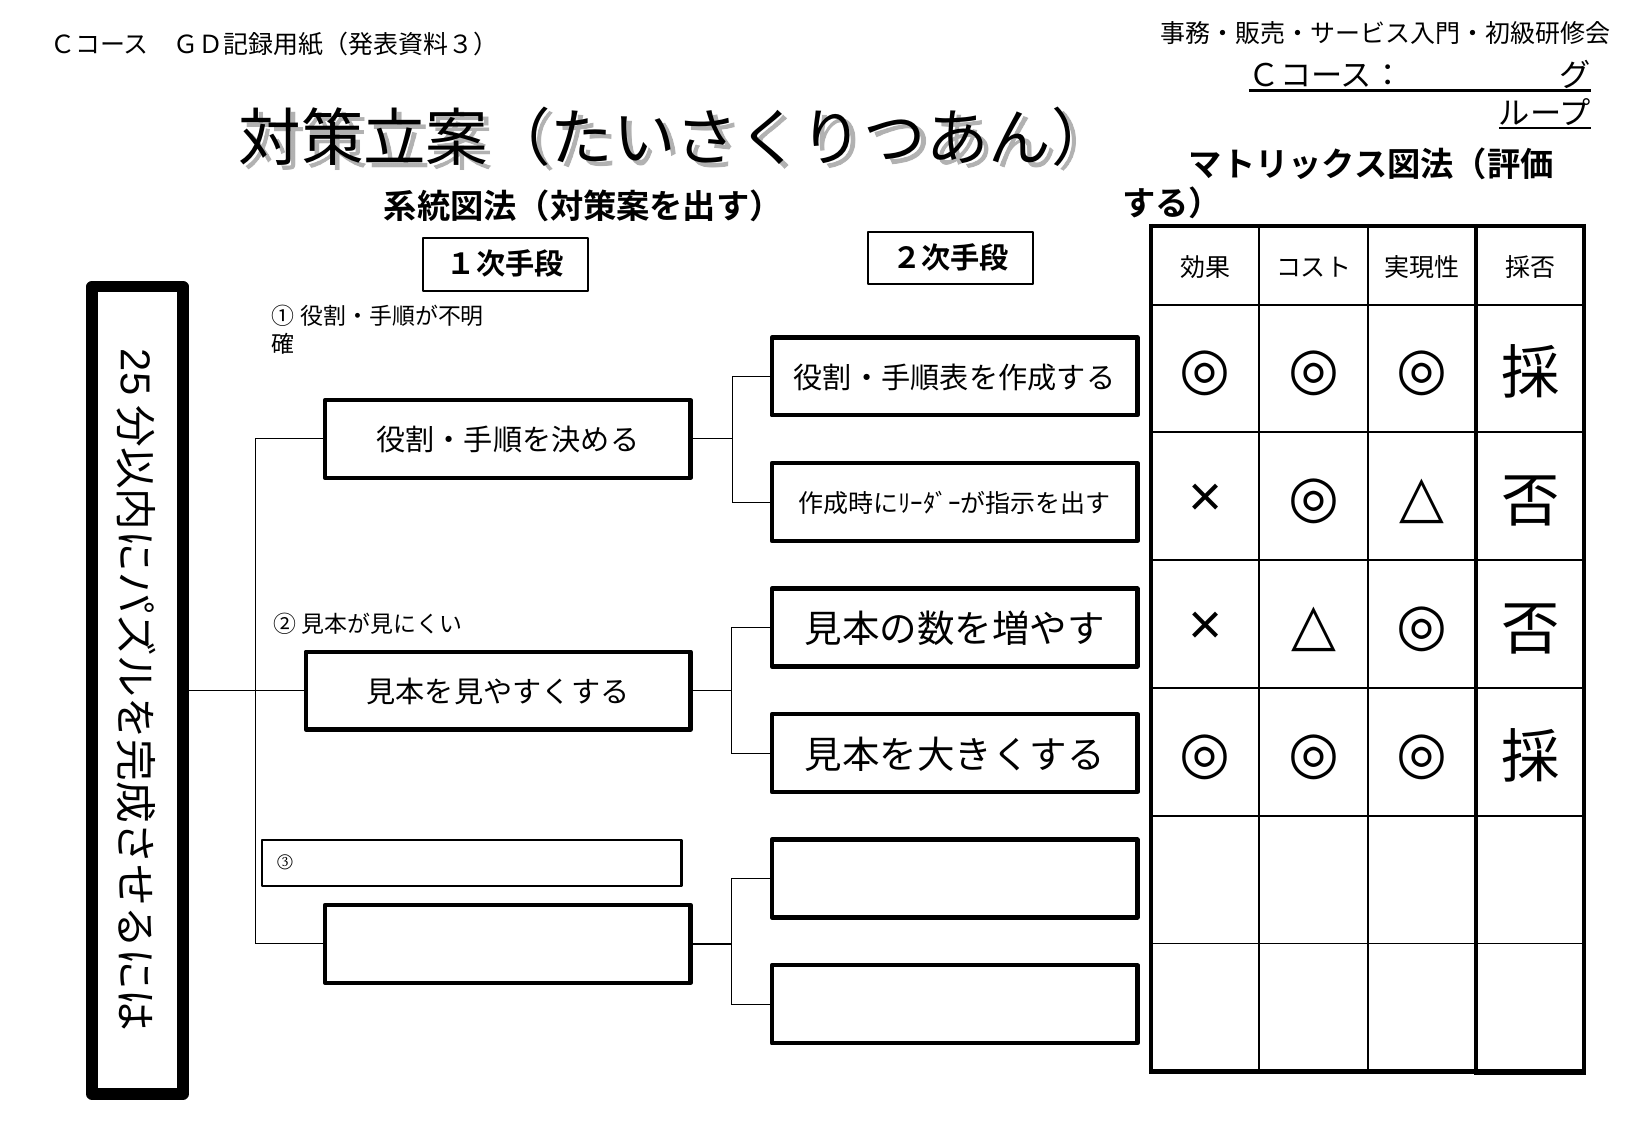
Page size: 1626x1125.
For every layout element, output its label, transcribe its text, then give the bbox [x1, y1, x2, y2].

text_box 見本を見やすくする [329, 650, 685, 732]
table_cell △ [1369, 433, 1475, 559]
table_cell [1260, 817, 1367, 943]
table_cell ◎ [1260, 433, 1367, 559]
table_header 実現性 [1369, 228, 1475, 304]
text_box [690, 697, 773, 754]
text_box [182, 438, 326, 690]
text_box [1475, 225, 1585, 1074]
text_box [690, 951, 773, 1005]
text_box 対策立案（たいさくりつあん） [223, 90, 1130, 181]
table_cell △ [1260, 561, 1367, 687]
table_cell [1153, 944, 1258, 1069]
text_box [690, 376, 773, 440]
text_box [770, 837, 1140, 920]
table_cell × [1153, 433, 1258, 559]
table_cell [1369, 817, 1475, 943]
text_box 25分以内にパズルを完成させるには [90, 285, 185, 1096]
text_box ２次手段 [868, 231, 1034, 285]
table_cell [1369, 944, 1475, 1069]
text_box [323, 903, 685, 985]
text_box ③ [329, 839, 682, 886]
text_box Ｃコース ＧＤ記録用紙（発表資料３） [35, 20, 518, 66]
text_box 役割・手順表を作成する [770, 335, 1140, 417]
text_box [770, 963, 1140, 1045]
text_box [182, 690, 326, 945]
text_box ①役割・手順が不明確 [256, 294, 506, 334]
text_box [690, 446, 773, 503]
text_box 系統図法（対策案を出す） [330, 177, 837, 239]
text_box １次手段 [422, 238, 588, 291]
text_box Ｃコース： グループ [1226, 47, 1607, 139]
text_box 役割・手順を決める [323, 398, 685, 480]
table_cell ◎ [1369, 689, 1475, 815]
table_header コスト [1260, 228, 1367, 304]
table_cell × [1153, 561, 1258, 687]
table_cell ◎ [1369, 306, 1475, 431]
text_box マトリックス図法（評価する） [1107, 135, 1584, 197]
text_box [690, 878, 773, 945]
table_cell ◎ [1260, 306, 1367, 431]
table_cell ◎ [1369, 561, 1475, 687]
text_box ②見本が見にくい [329, 602, 507, 642]
table_cell [1260, 944, 1367, 1069]
table_header 効果 [1153, 228, 1258, 304]
table_cell ◎ [1153, 689, 1258, 815]
table_cell [1153, 817, 1258, 943]
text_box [690, 627, 773, 691]
text_box 作成時にﾘｰﾀﾞｰが指示を出す [770, 461, 1140, 543]
text_box 見本を大きくする [770, 712, 1140, 794]
text_box 見本の数を増やす [770, 586, 1140, 669]
text_box 事務・販売・サービス入門・初級研修会 [1143, 9, 1625, 55]
table_cell ◎ [1260, 689, 1367, 815]
table_cell ◎ [1153, 306, 1258, 431]
